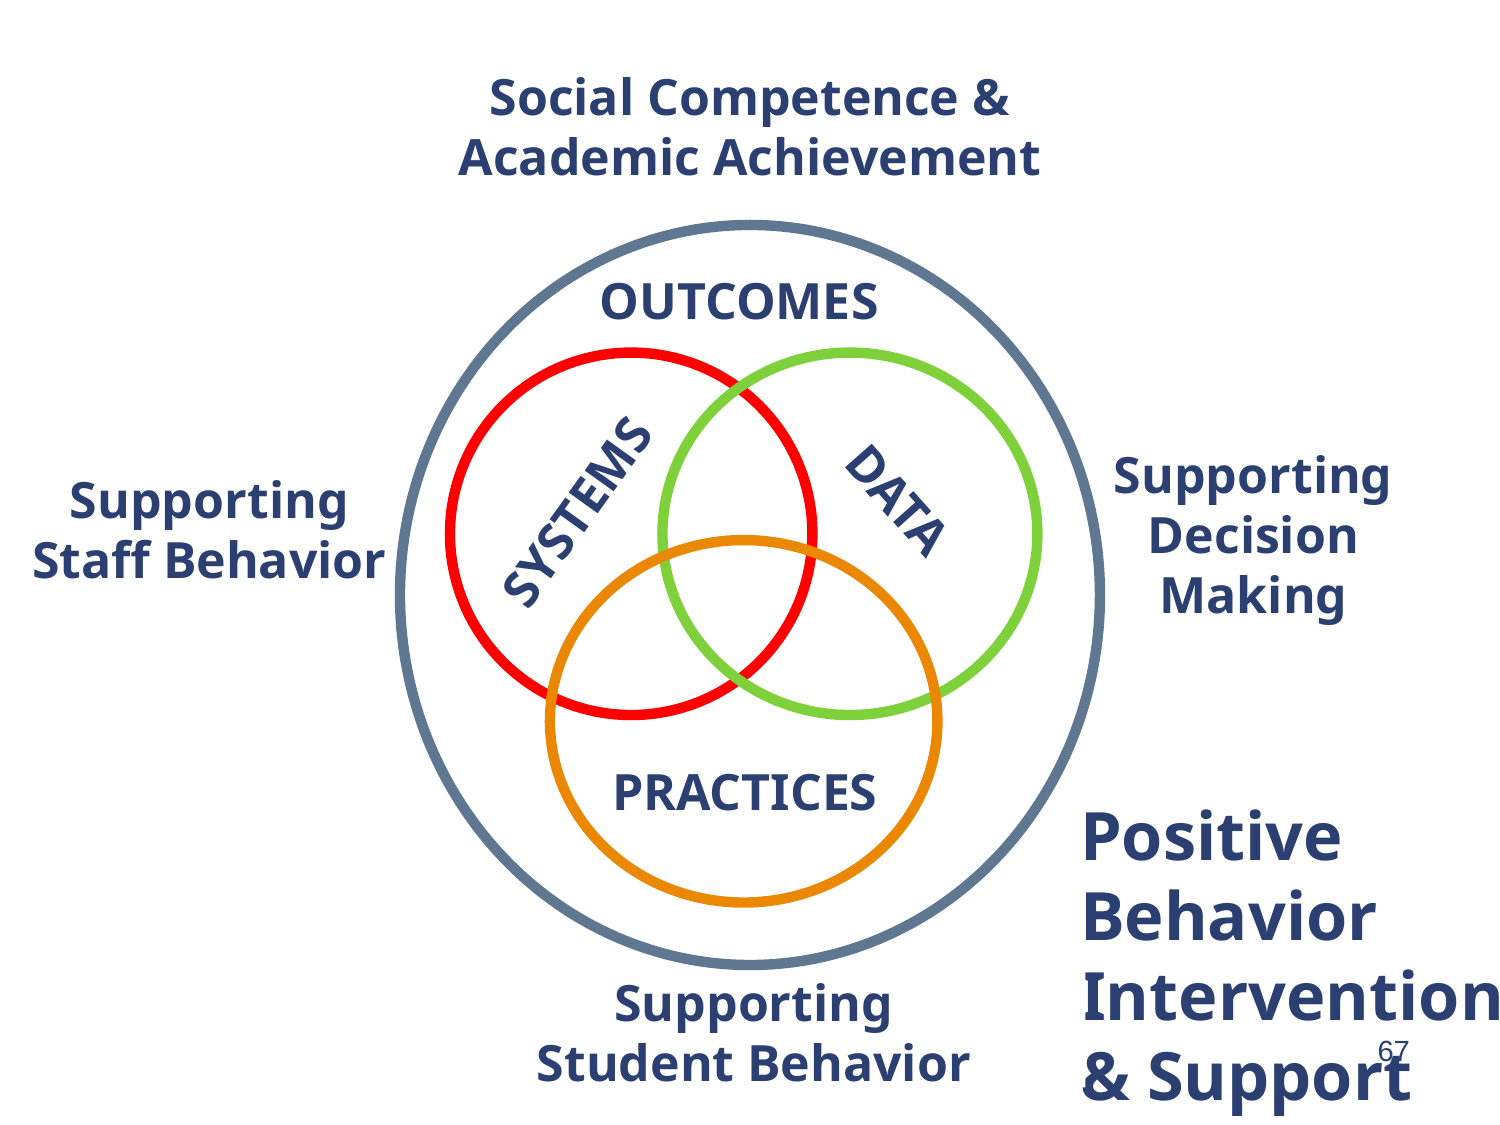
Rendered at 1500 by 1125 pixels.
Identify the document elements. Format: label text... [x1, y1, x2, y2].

text_box Supporting Staff Behavior [17, 461, 394, 597]
slide_number 67 [1074, 1024, 1426, 1103]
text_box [1104, 352, 1401, 716]
text_box Positive Behavior Intervention & Support [1065, 786, 1500, 1122]
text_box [399, 58, 1101, 966]
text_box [532, 974, 975, 1101]
